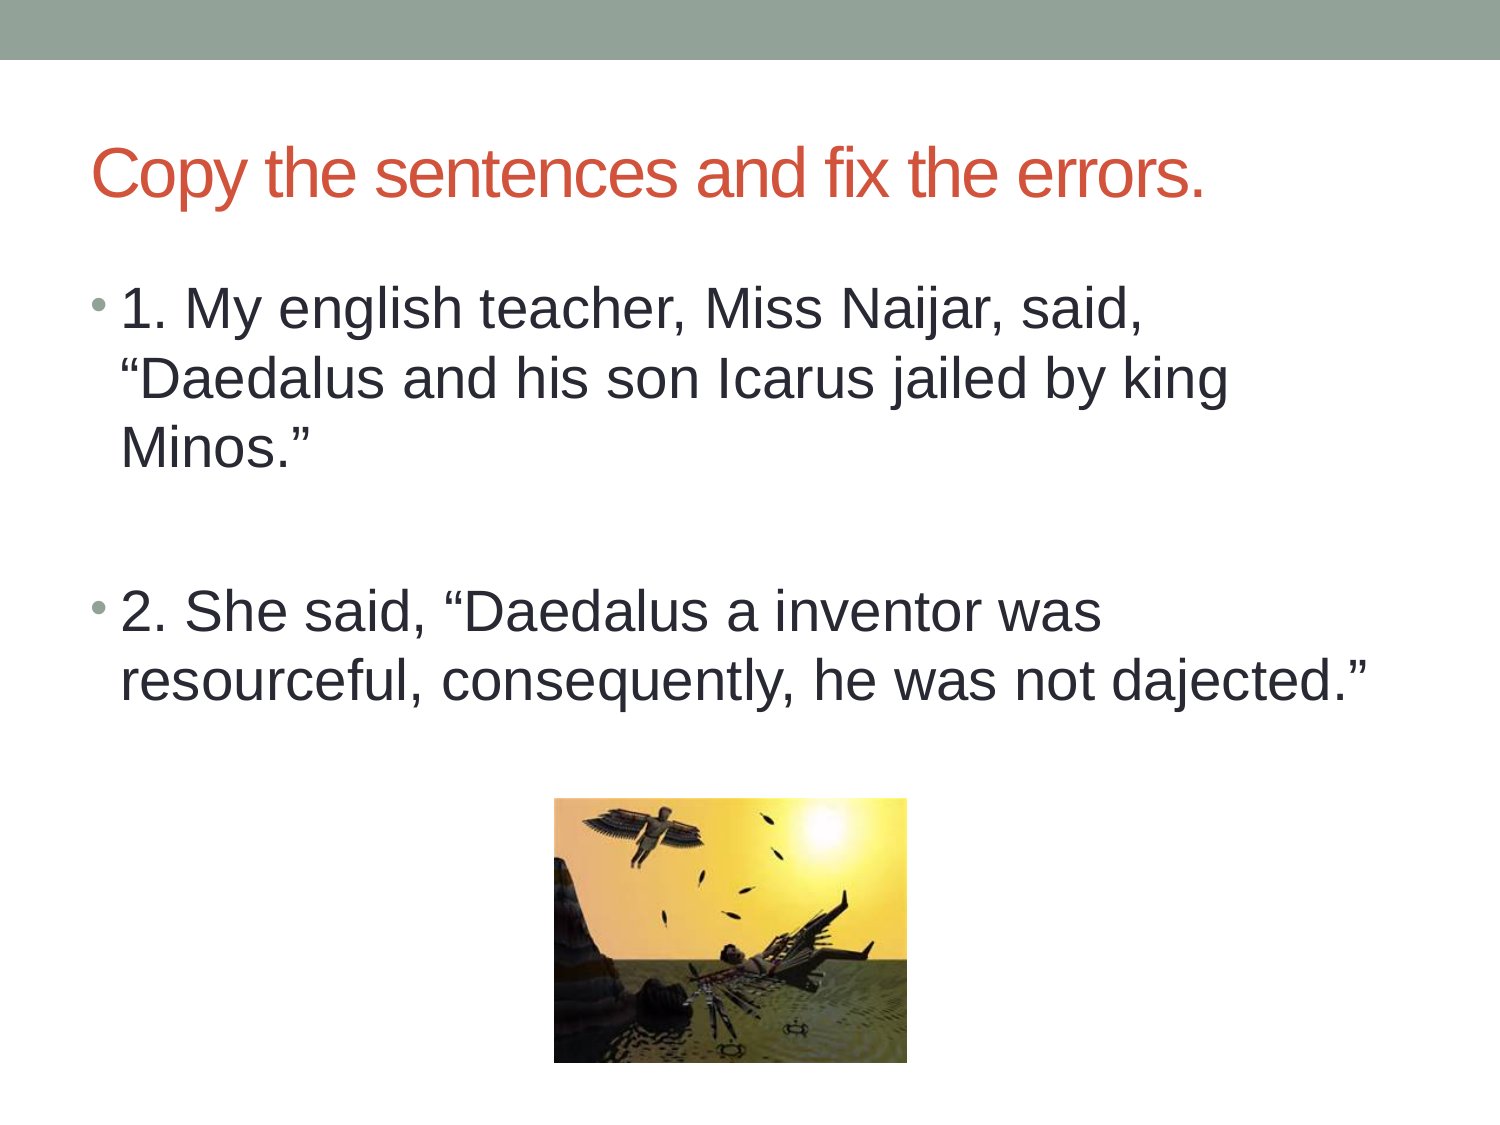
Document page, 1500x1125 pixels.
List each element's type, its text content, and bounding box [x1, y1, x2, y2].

title Copy the sentences and fix the errors. [75, 87, 1425, 250]
picture [554, 798, 907, 1063]
list 1. My english teacher, Miss Naijar, said, “Daedalus and his son Icarus jailed by king Minos.” 2. She said, “Daedalus a inventor was resourceful, consequently, he was not dajected.” [75, 262, 1425, 1063]
